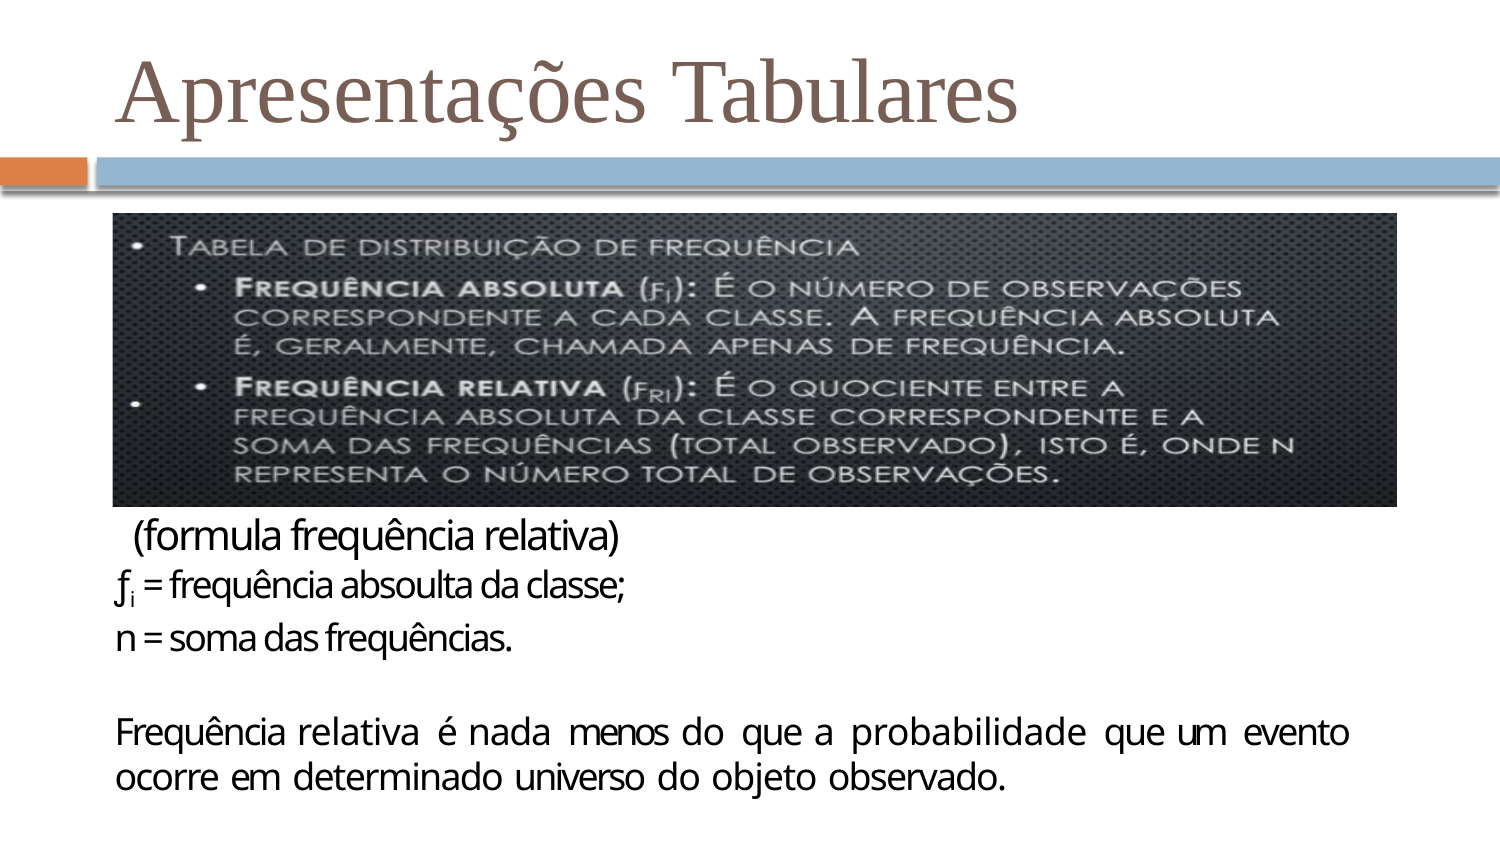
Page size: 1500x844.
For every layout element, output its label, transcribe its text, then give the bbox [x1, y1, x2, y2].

title Apresentações Tabulares [112, 28, 1027, 172]
picture [0, 156, 1500, 203]
picture [112, 212, 1399, 507]
